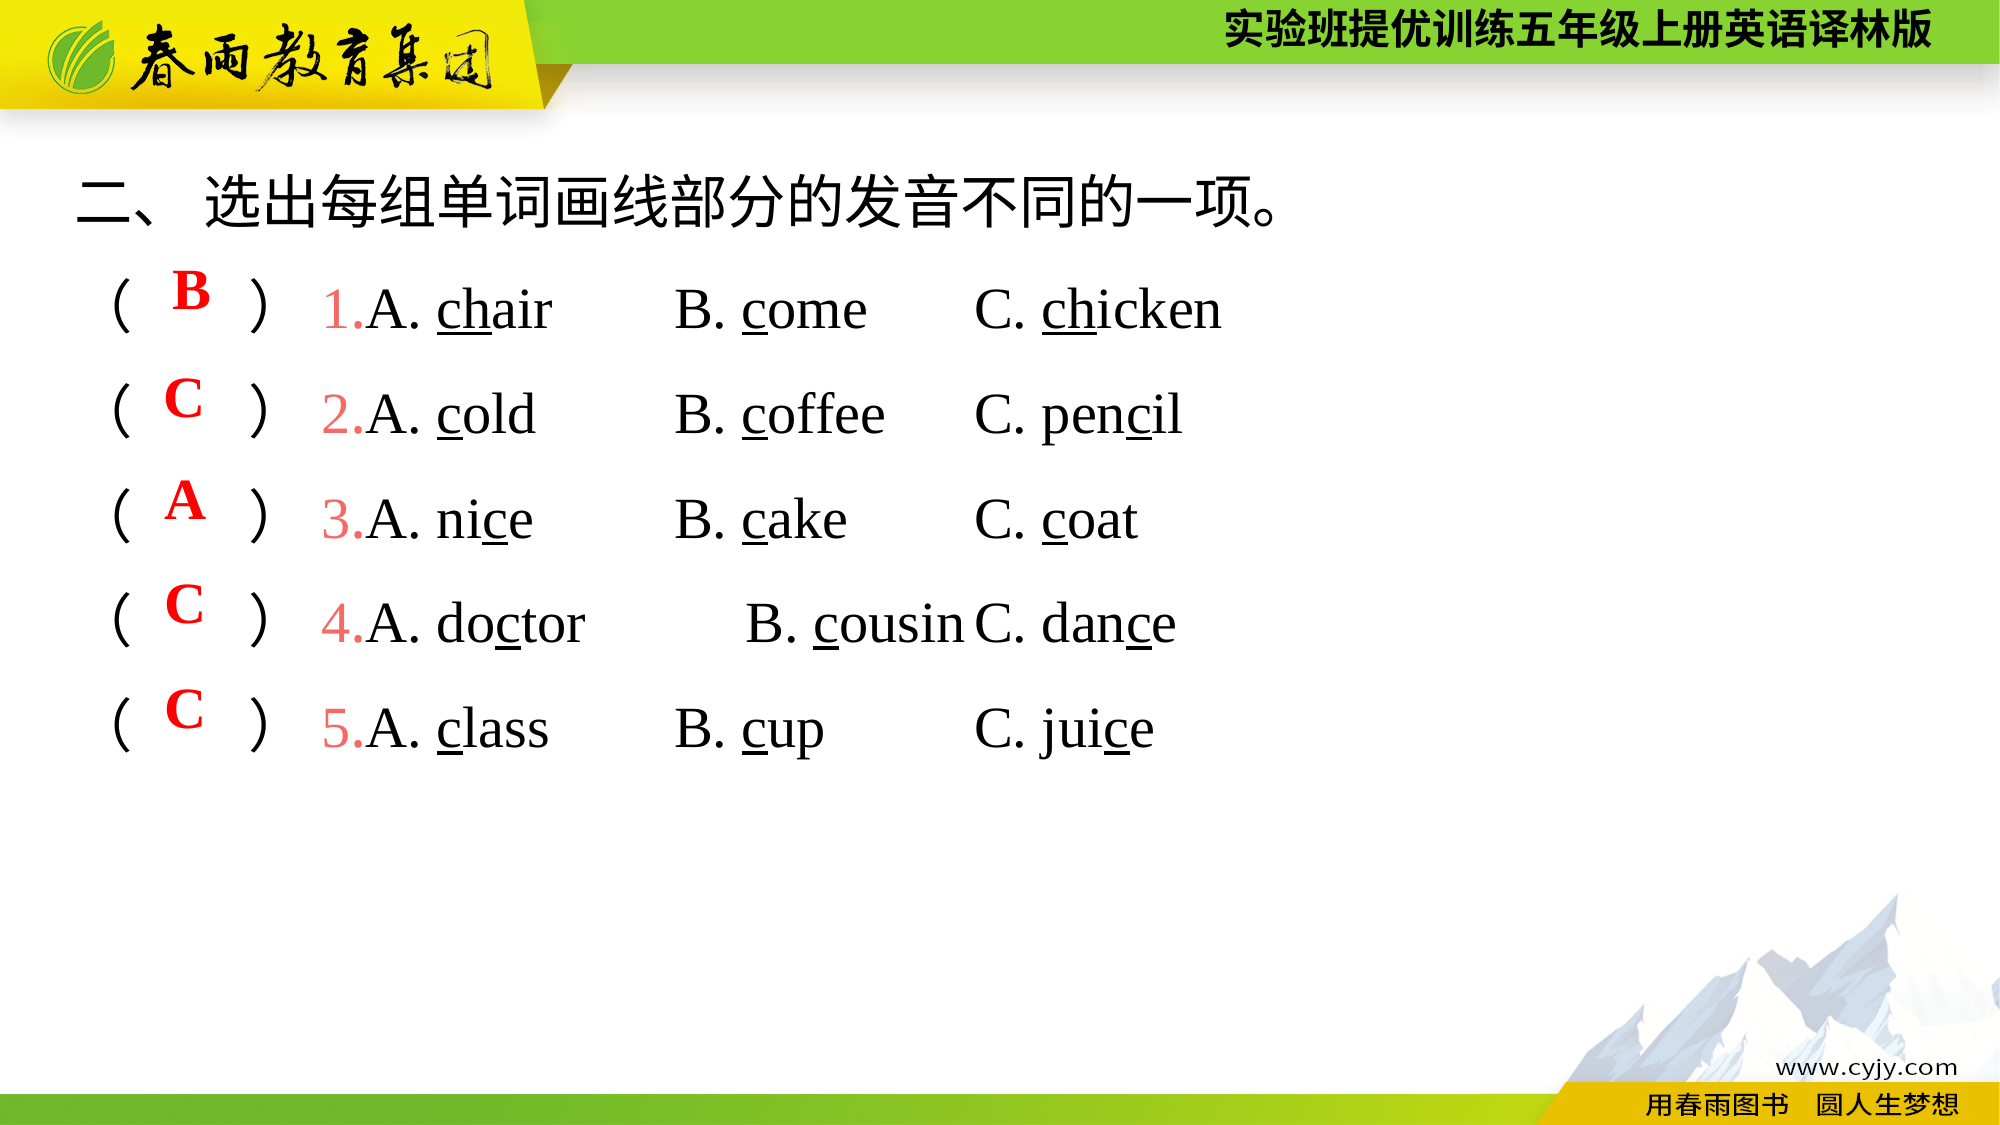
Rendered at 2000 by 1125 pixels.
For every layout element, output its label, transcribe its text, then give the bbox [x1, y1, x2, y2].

text_box C [149, 663, 222, 748]
text_box B [157, 243, 226, 329]
text_box C [148, 351, 221, 436]
text_box C [149, 557, 222, 643]
text_box A [149, 453, 222, 539]
list 二、 选出每组单词画线部分的发音不同的一项。 （ ）1.A. chair B. come C. chicken （ ）2.A. cold B. coffee C. pencil （ ）3.A. nice B. cake C. coat （ ）4.A. doctor B. cousin C. dance （ ）5.A. class B. cup C. juice [59, 122, 1944, 774]
picture [0, 0, 2000, 1125]
